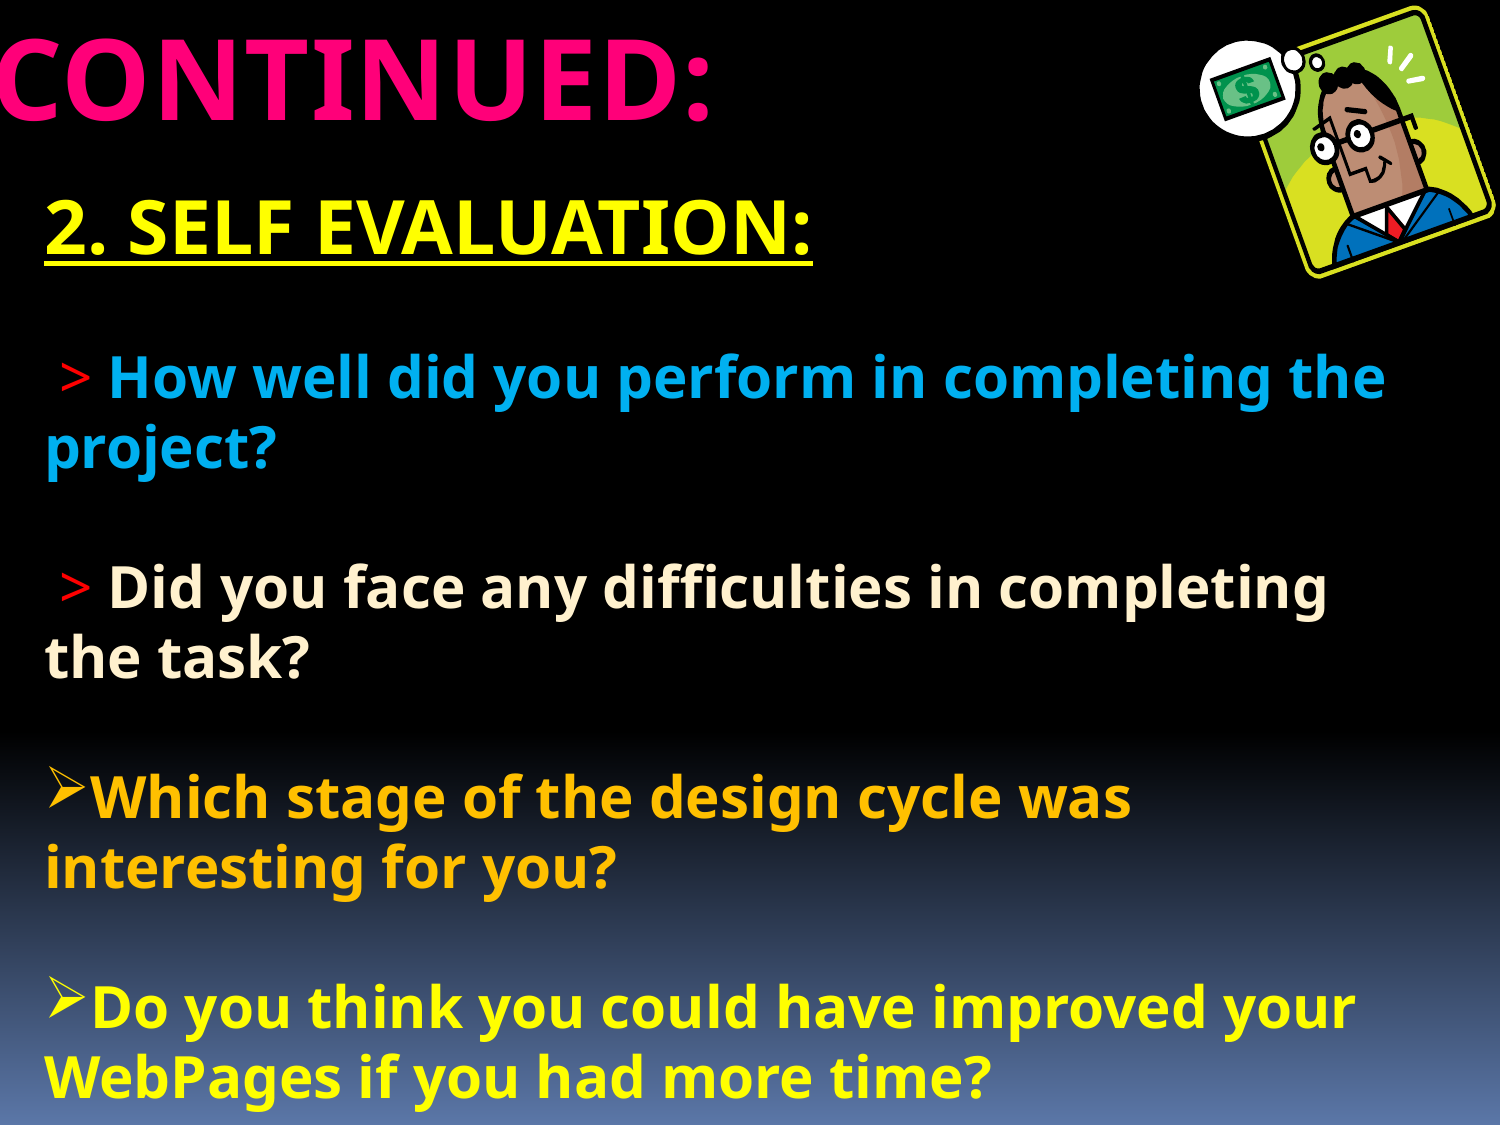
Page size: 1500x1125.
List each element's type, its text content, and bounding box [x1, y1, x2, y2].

text_box 2. SELF EVALUATION: > How well did you perform in completing the project? > Did you face any difficulties in completing the task? Which stage of the design cycle was interesting for you? Do you think you could have improved your WebPages if you had more time? [29, 172, 1412, 1118]
text_box CONTINUED: [0, 0, 731, 150]
picture [1215, 5, 1465, 264]
